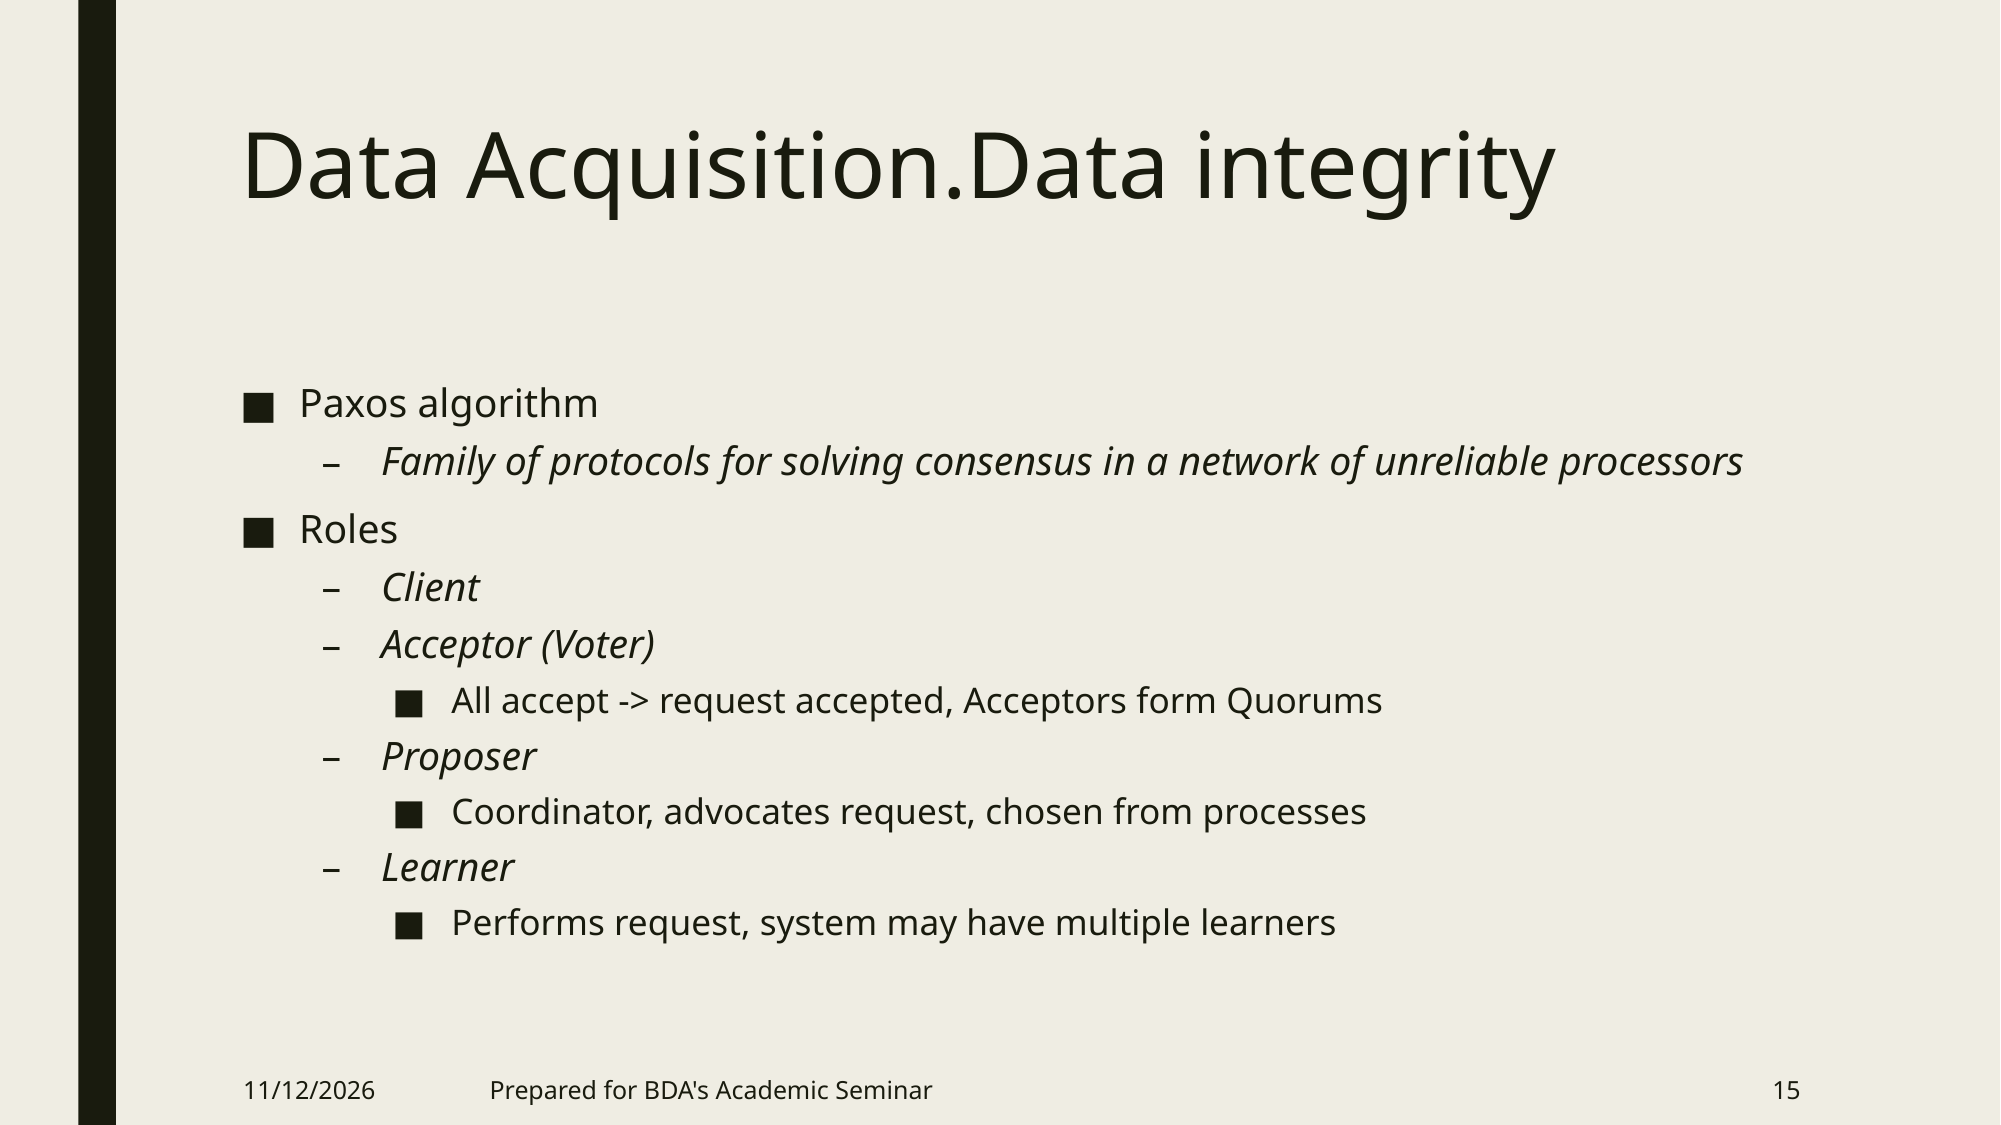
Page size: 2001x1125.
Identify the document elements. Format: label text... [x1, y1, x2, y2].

slide_number 15 [1553, 1058, 1816, 1125]
title Data Acquisition.Data integrity [225, 112, 1800, 357]
list Paxos algorithm Family of protocols for solving consensus in a network of unreliable processors Roles Client Acceptor (Voter) All accept -> request accepted, Acceptors form Quorums Proposer Coordinator, advocates request, chosen from processes Learner Performs request, system may have multiple learners [225, 375, 1800, 963]
footer Prepared for BDA's Academic Seminar [474, 1058, 1505, 1125]
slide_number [228, 1058, 426, 1125]
